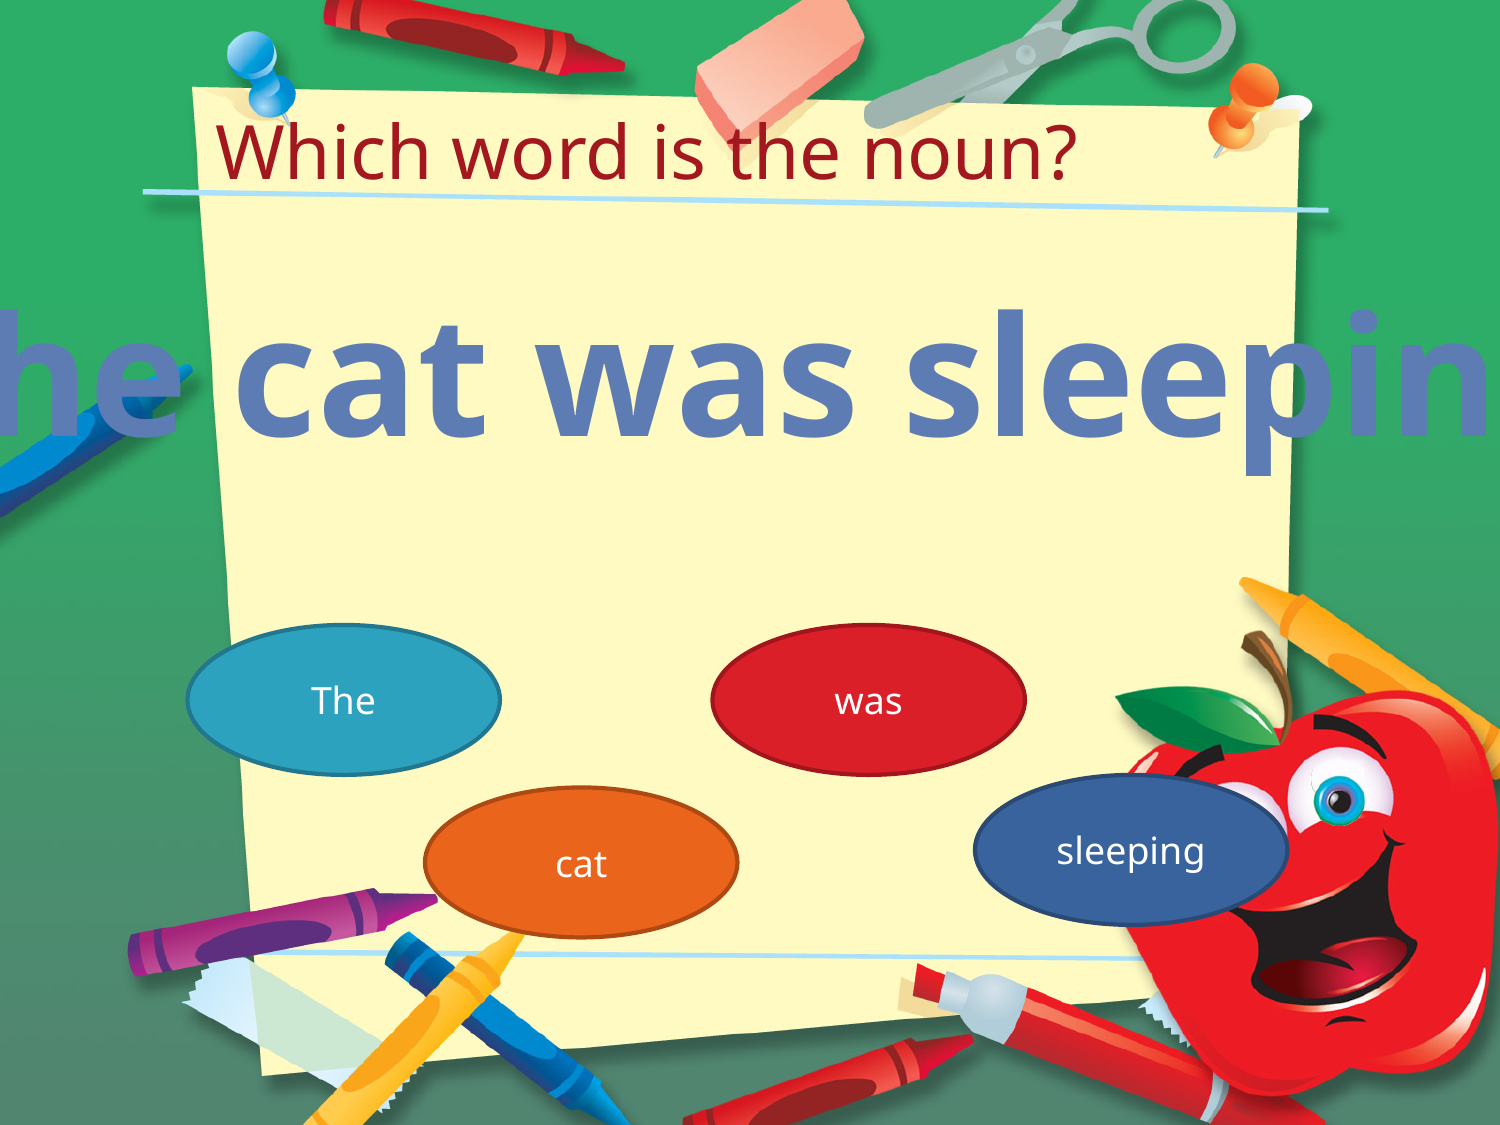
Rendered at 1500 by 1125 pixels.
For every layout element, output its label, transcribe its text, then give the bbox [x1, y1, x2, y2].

text_box cat [422, 785, 740, 940]
picture [0, 0, 1500, 262]
picture [0, 478, 1500, 1125]
text_box The [185, 622, 503, 778]
text_box was [710, 622, 1028, 778]
text_box sleeping [972, 772, 1290, 928]
text_box The cat was sleeping. [0, 262, 1500, 478]
title Which word is the noun? [200, 112, 1500, 188]
